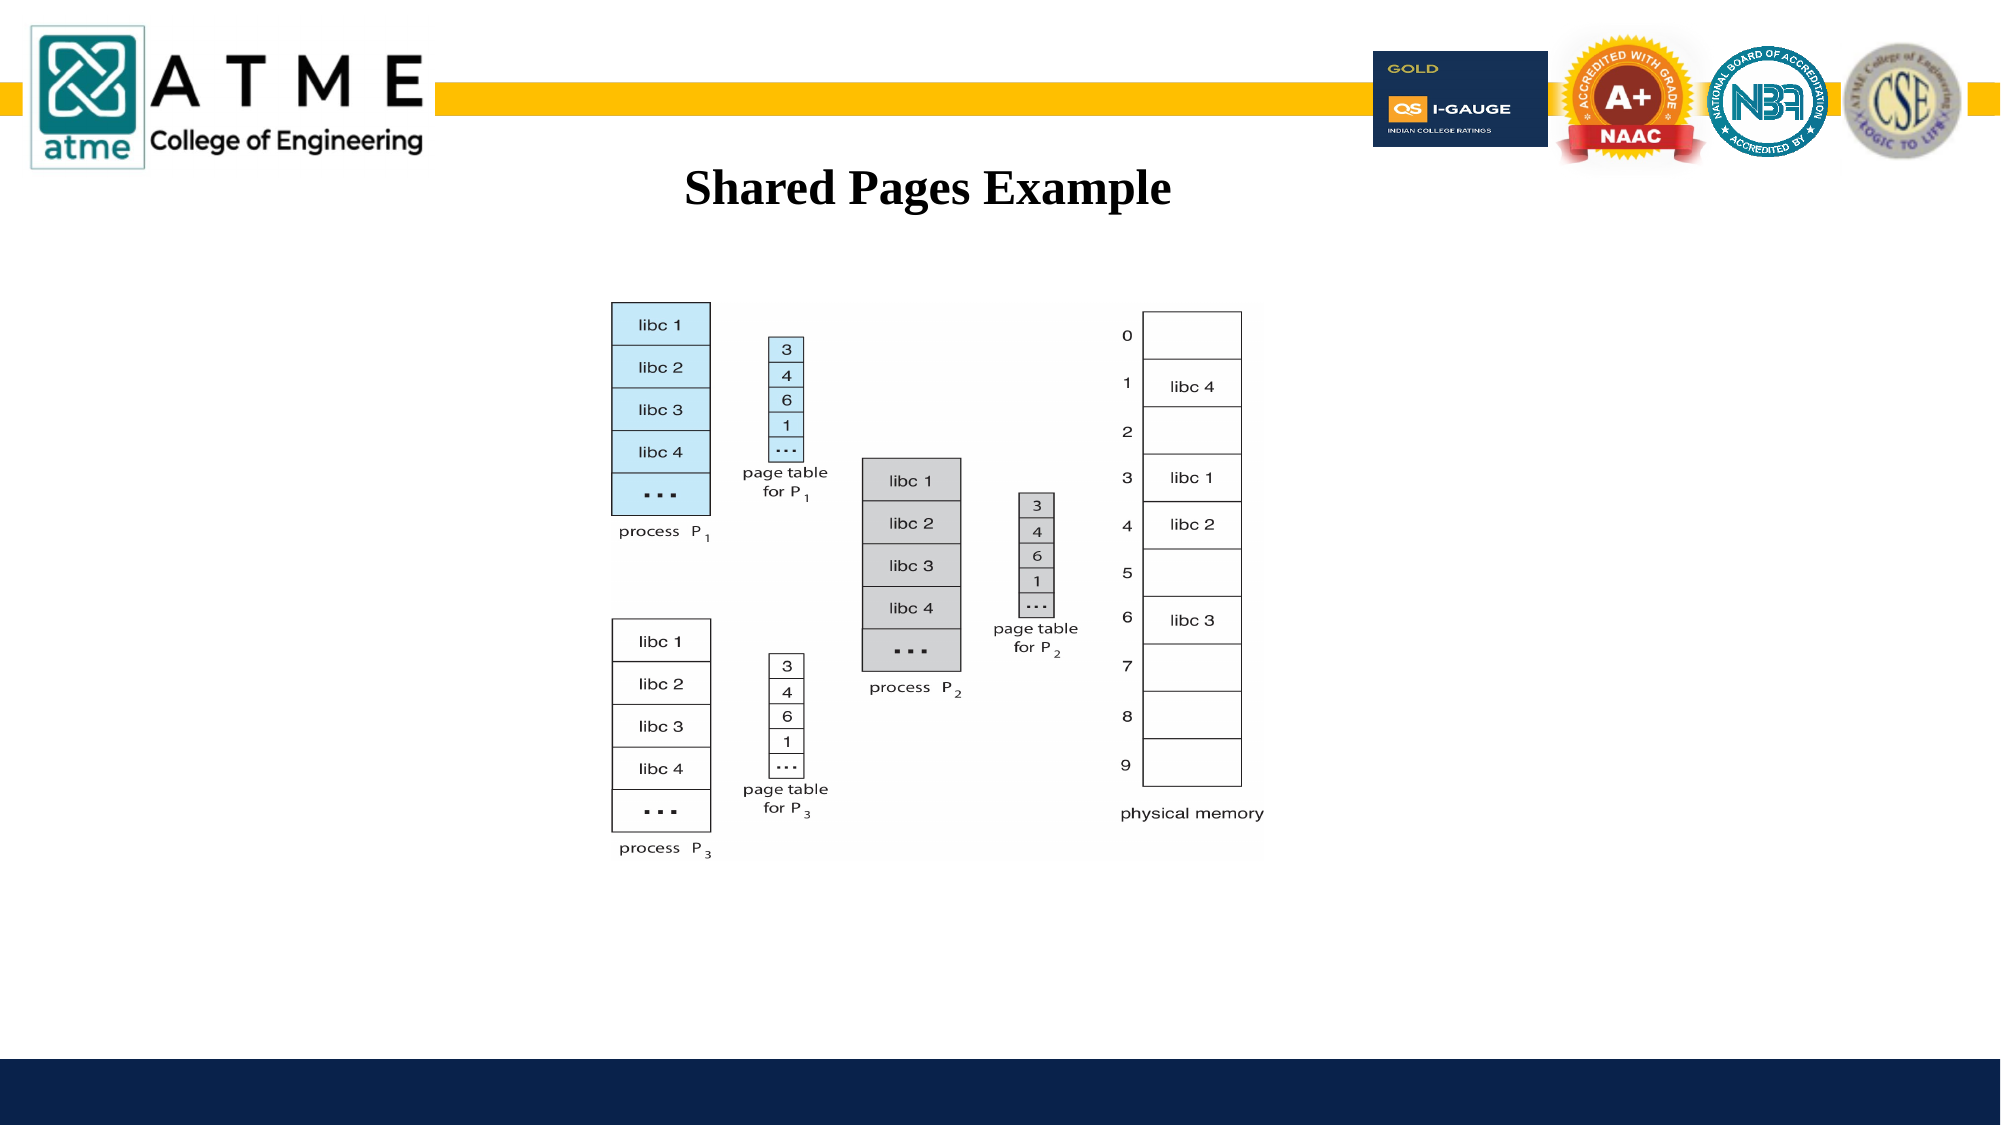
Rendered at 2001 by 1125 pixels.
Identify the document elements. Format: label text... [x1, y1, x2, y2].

picture [1840, 26, 1968, 176]
picture [0, 1059, 2001, 1125]
picture [22, 15, 435, 178]
picture [611, 301, 1264, 861]
title Shared Pages Example [669, 147, 1934, 243]
picture [1373, 20, 1828, 147]
